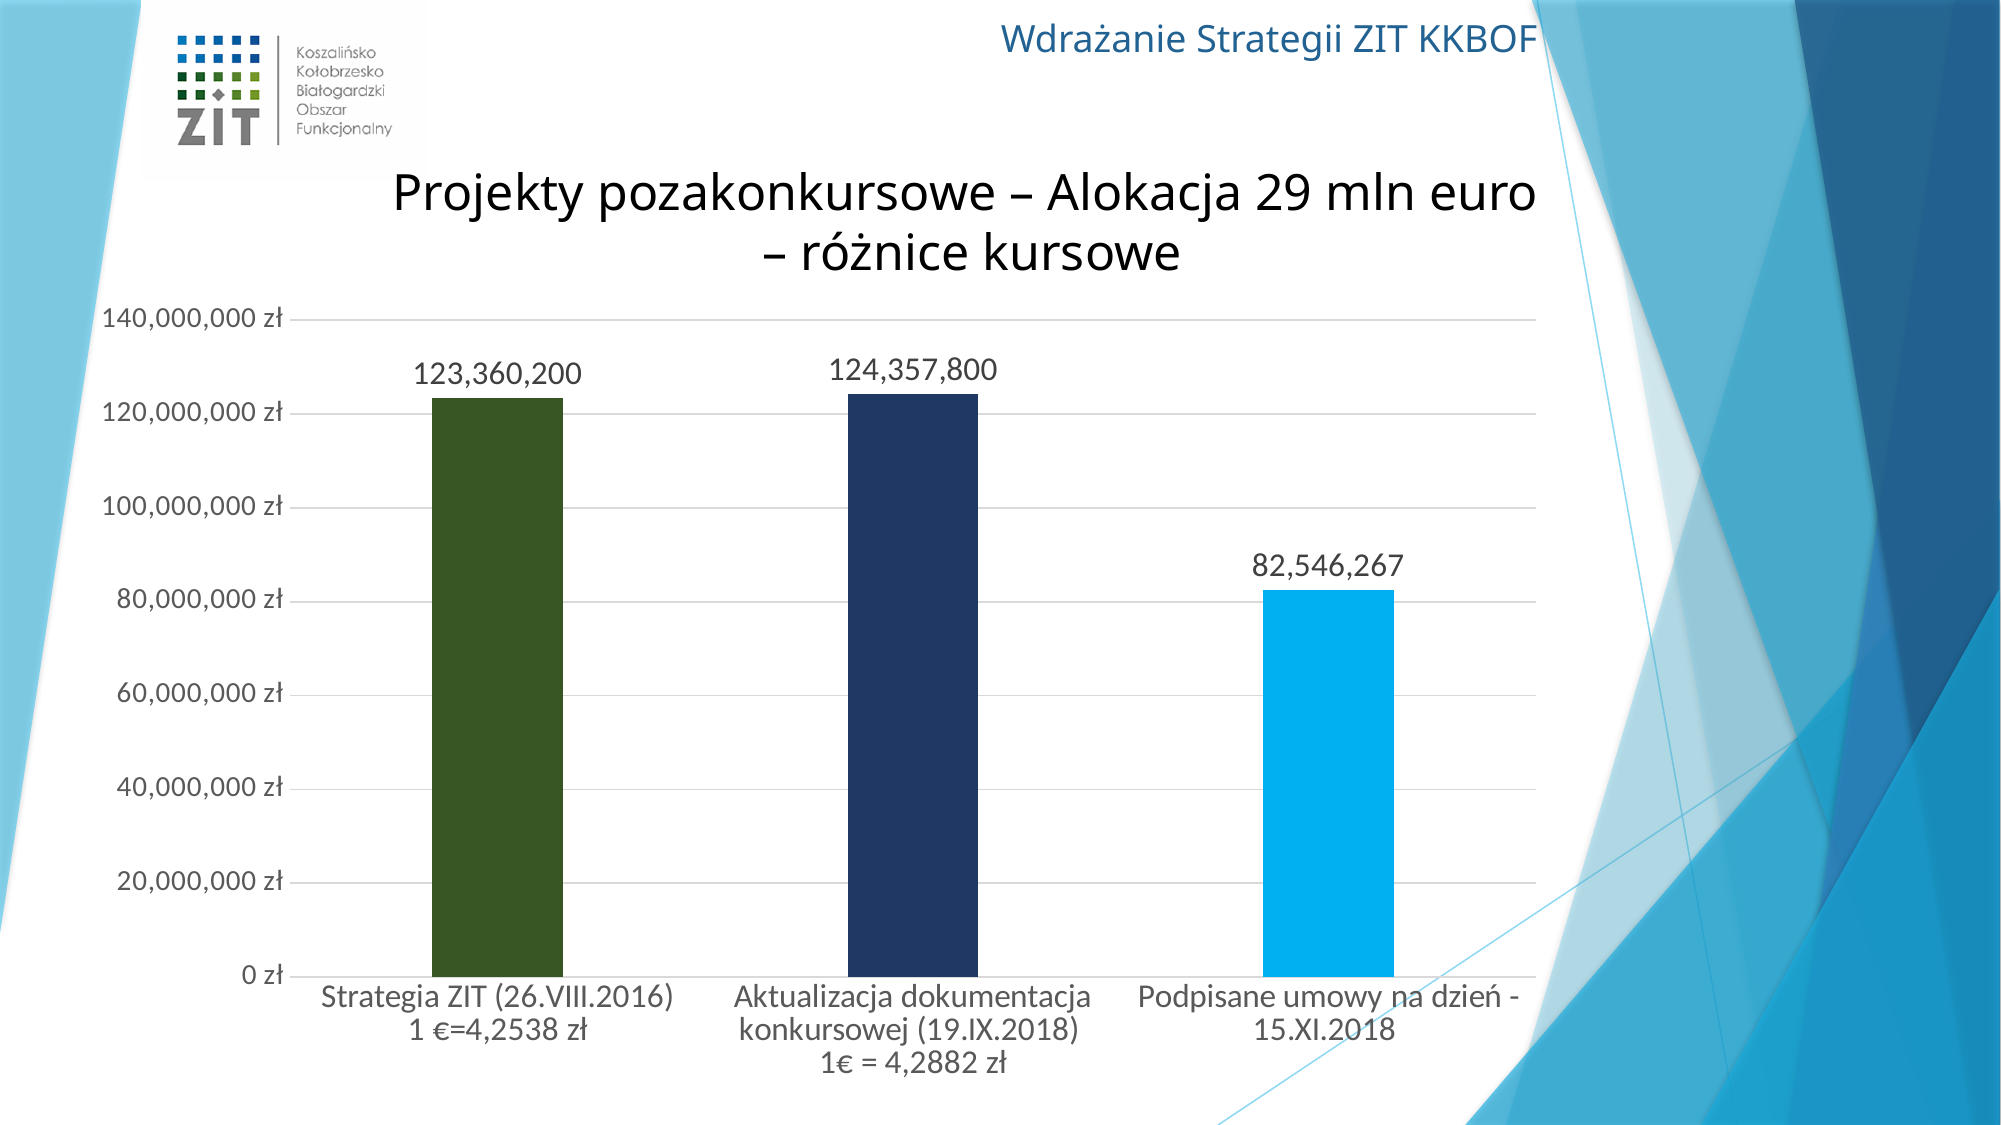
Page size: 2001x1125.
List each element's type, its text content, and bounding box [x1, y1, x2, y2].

chart [70, 288, 1567, 1099]
text_box Projekty pozakonkursowe – Alokacja 29 mln euro – różnice kursowe [274, 152, 1670, 288]
picture [141, 0, 428, 181]
